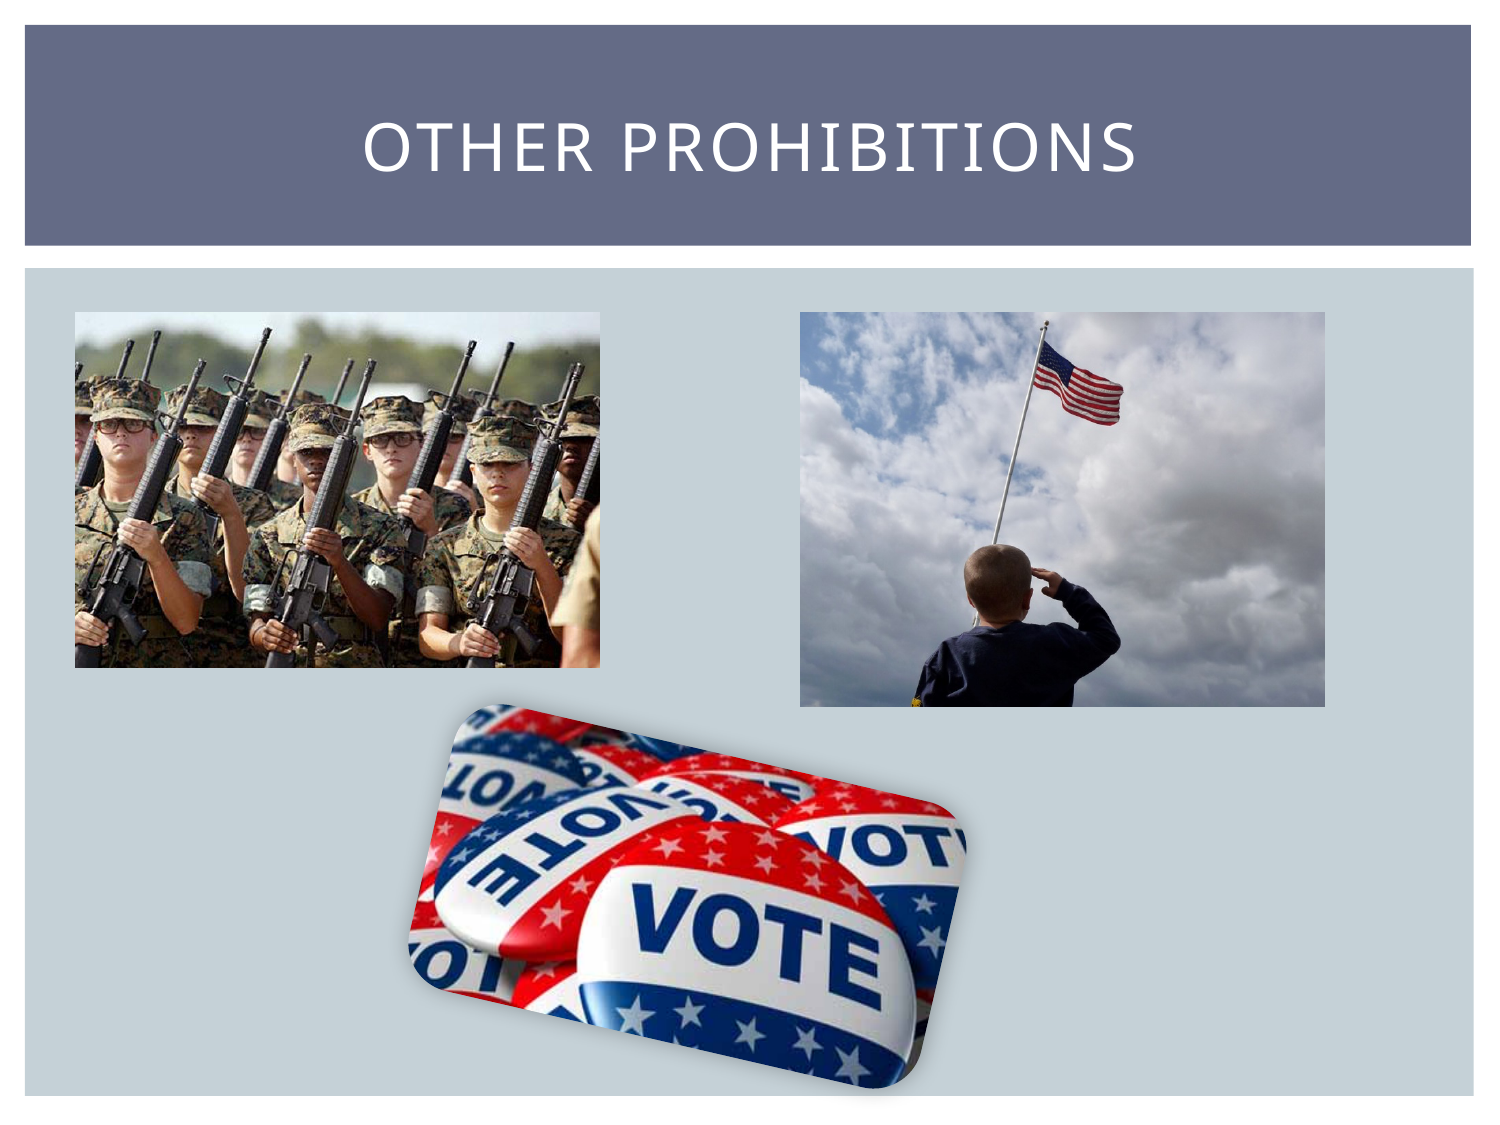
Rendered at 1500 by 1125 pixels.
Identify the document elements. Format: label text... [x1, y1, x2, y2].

picture [74, 312, 601, 669]
picture [799, 312, 1326, 707]
picture [408, 704, 967, 1089]
title Other prohibitions [62, 58, 1438, 232]
